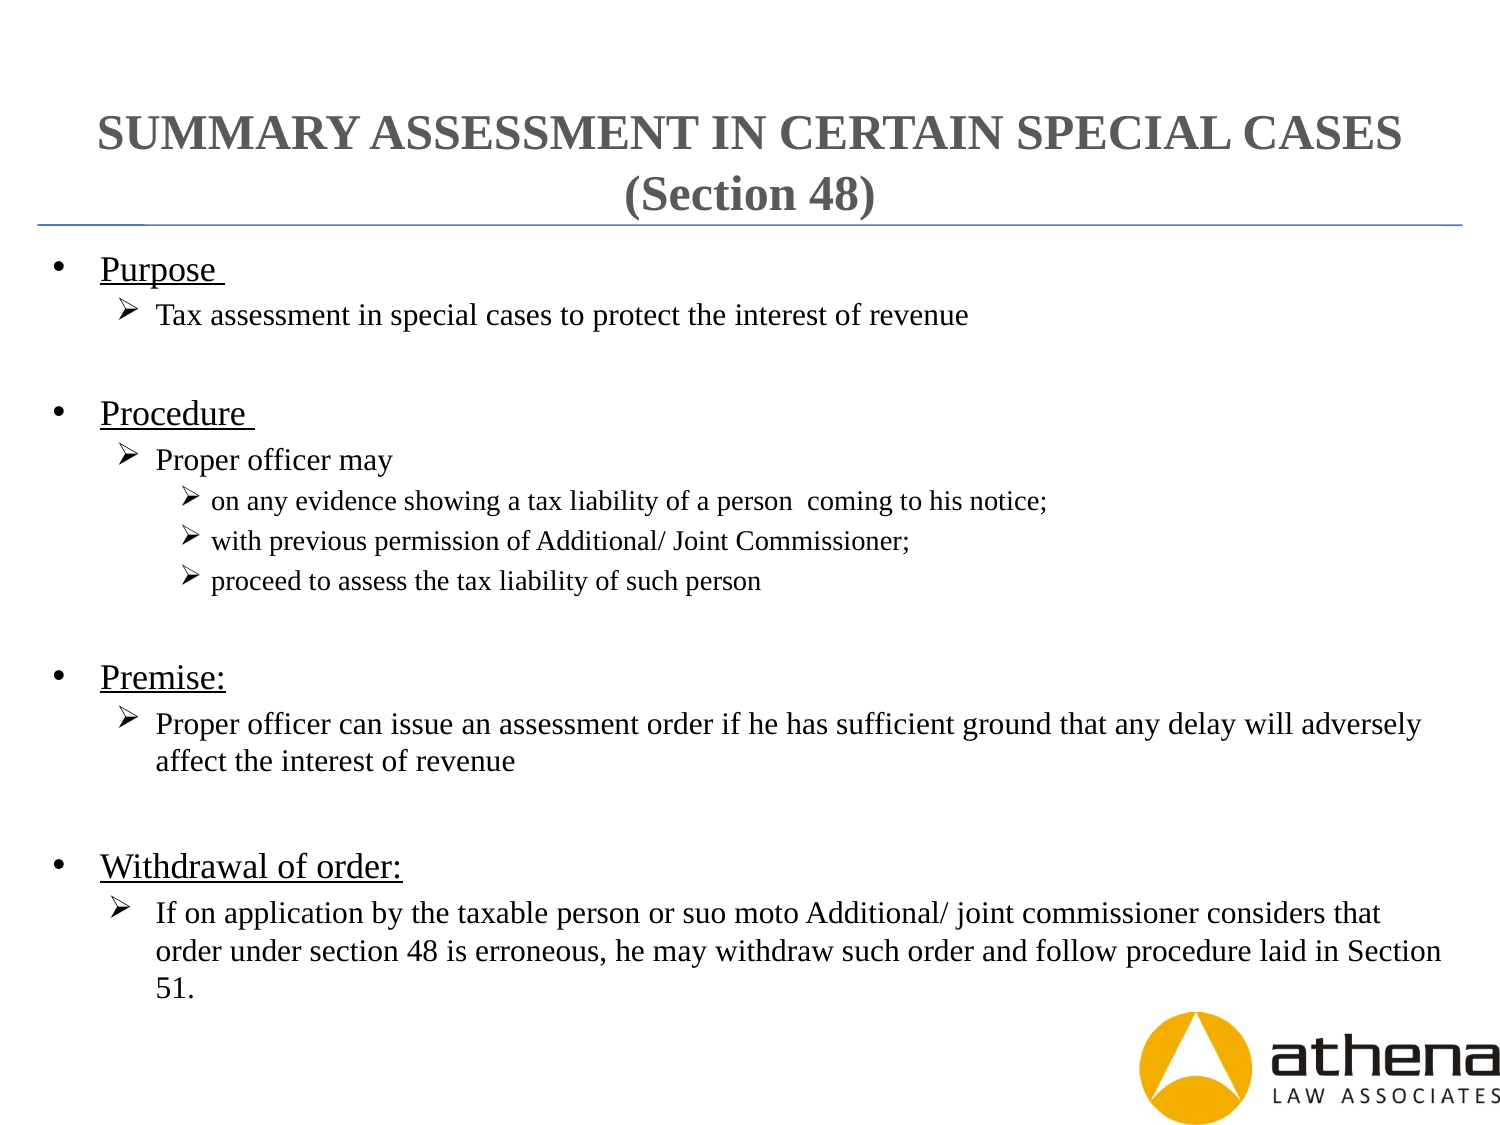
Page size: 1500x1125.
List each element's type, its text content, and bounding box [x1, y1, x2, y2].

list Purpose Tax assessment in special cases to protect the interest of revenue Procedure Proper officer may on any evidence showing a tax liability of a person coming to his notice; with previous permission of Additional/ Joint Commissioner; proceed to assess the tax liability of such person Premise: Proper officer can issue an assessment order if he has sufficient ground that any delay will adversely affect the interest of revenue Withdrawal of order: If on application by the taxable person or suo moto Additional/ joint commissioner considers that order under section 48 is erroneous, he may withdraw such order and follow procedure laid in Section 51. [37, 237, 1463, 1018]
picture [1139, 1012, 1500, 1125]
title SUMMARY ASSESSMENT IN CERTAIN SPECIAL CASES (Section 48) [75, 87, 1425, 233]
